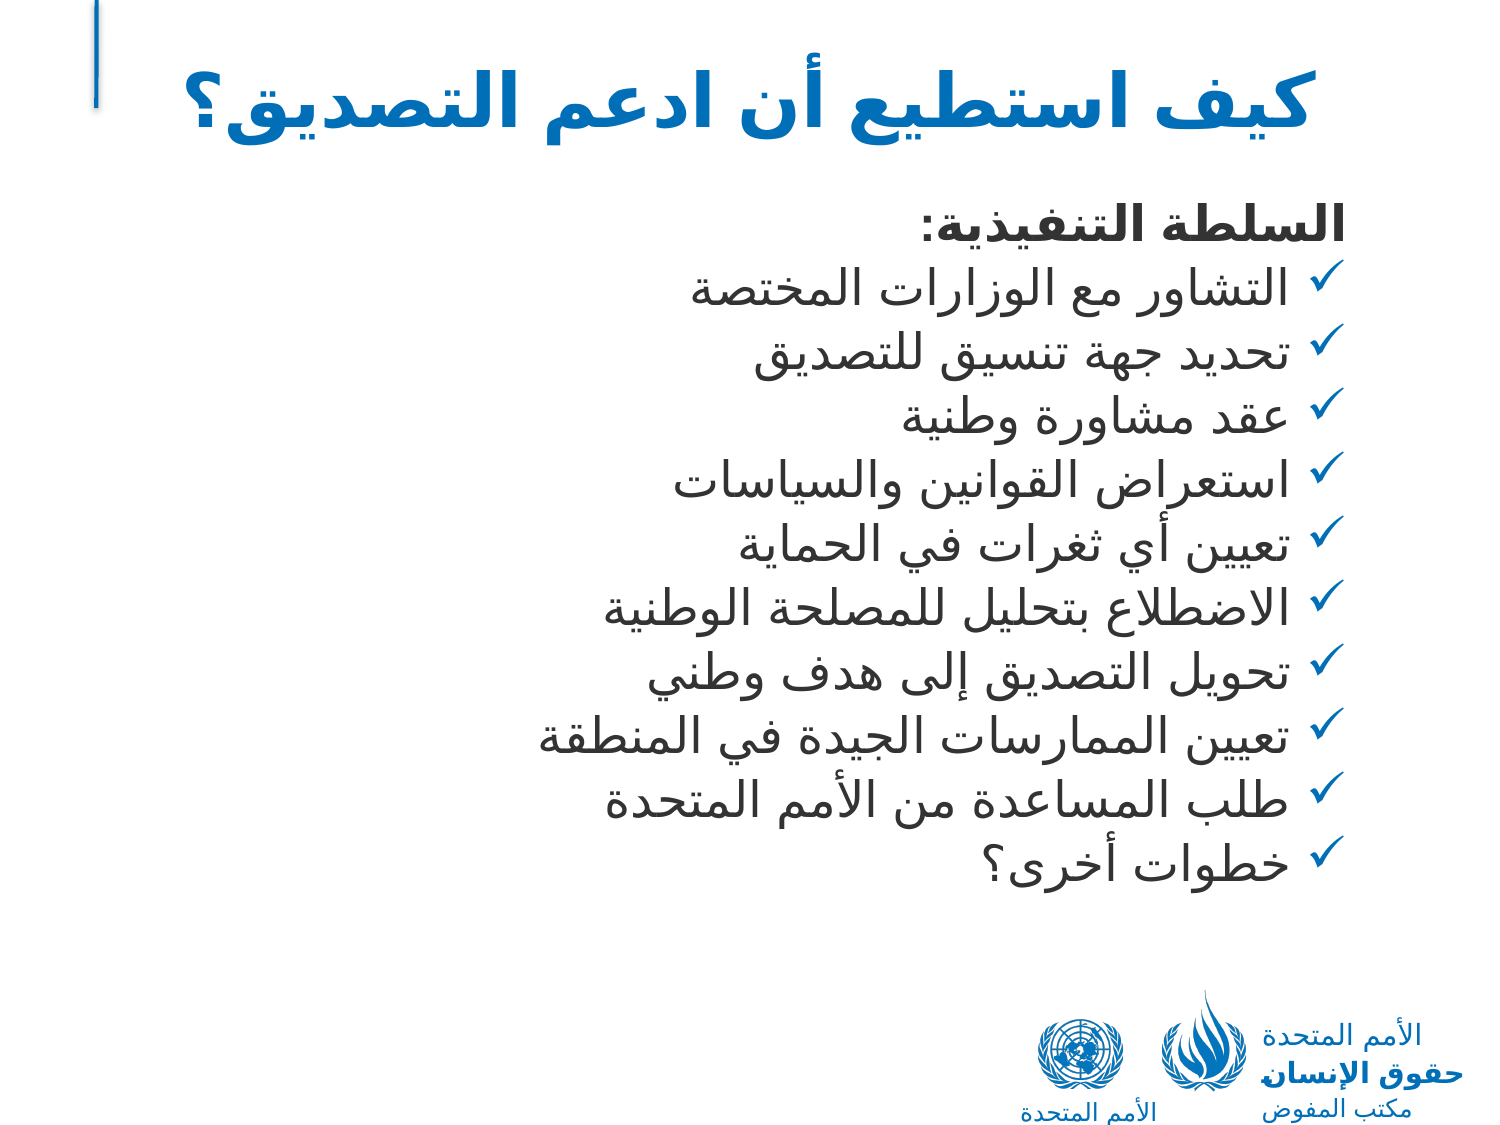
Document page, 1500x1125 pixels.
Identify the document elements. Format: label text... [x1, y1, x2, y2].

text_box السلطة التنفيذية: التشاور مع الوزارات المختصة تحديد جهة تنسيق للتصديق عقد مشاورة وطنية استعراض القوانين والسياسات تعيين أي ثغرات في الحماية الاضطلاع بتحليل للمصلحة الوطنية تحويل التصديق إلى هدف وطني تعيين الممارسات الجيدة في المنطقة طلب المساعدة من الأمم المتحدة خطوات أخرى؟ [166, 191, 1363, 1008]
text_box الأمم المتحدة [982, 1089, 1195, 1125]
picture [1037, 990, 1457, 1107]
title كيف استطيع أن ادعم التصديق؟ [62, 45, 1437, 224]
text_box الأمم المتحدة حقوق الإنسان مكتب المفوض السامي [1246, 1009, 1500, 1098]
